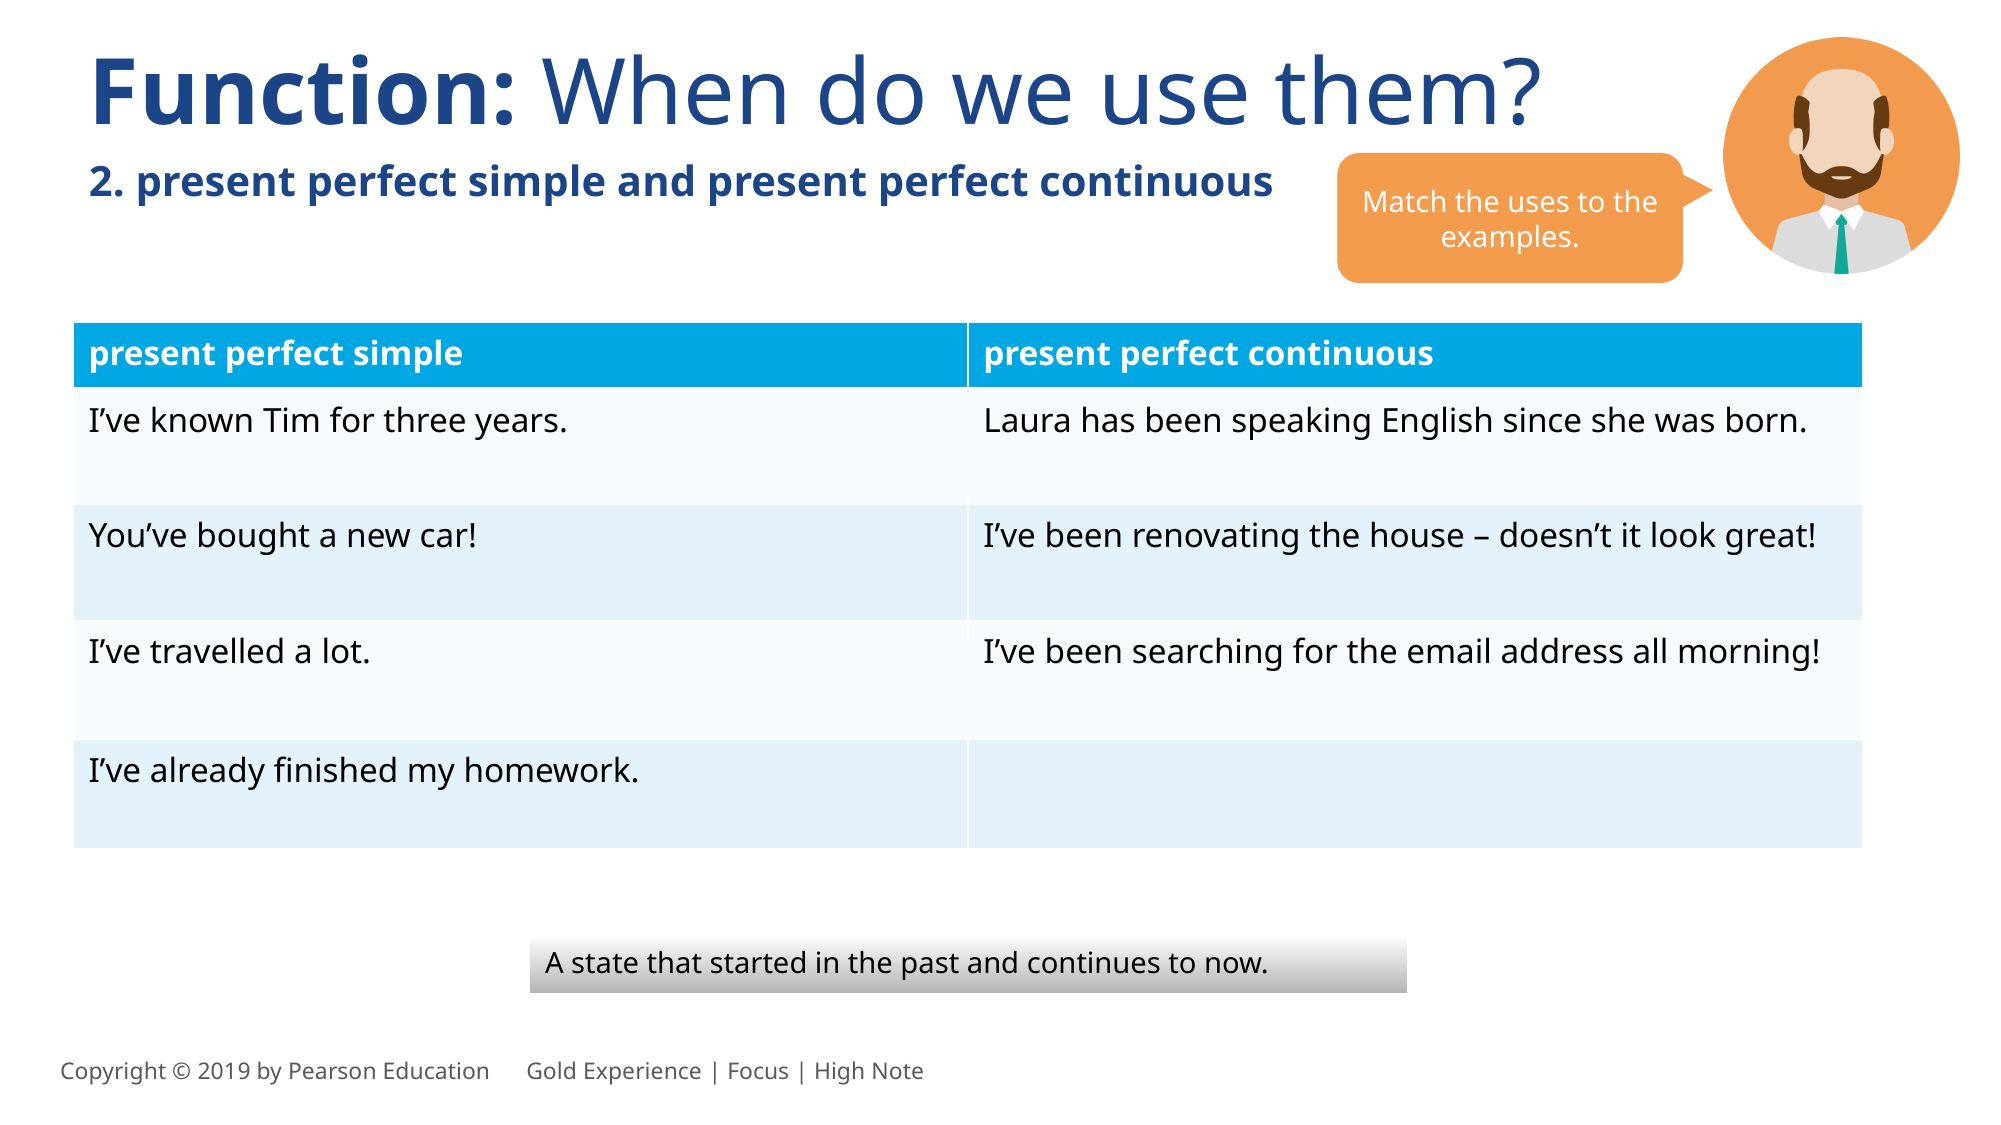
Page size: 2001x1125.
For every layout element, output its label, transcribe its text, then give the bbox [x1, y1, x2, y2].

table_cell You’ve bought a new car! [74, 505, 967, 620]
text_box Match the uses to the examples. [1337, 152, 1713, 284]
table_header present perfect simple [74, 323, 967, 387]
picture [1723, 37, 1960, 274]
title Function: When do we use them? [73, 37, 1722, 253]
table_cell I’ve travelled a lot. [74, 621, 967, 738]
text_box A state that started in the past and continues to now. [530, 937, 1407, 993]
footer Copyright © 2019 by Pearson Education Gold Experience | Focus | High Note [45, 1040, 1084, 1101]
table_cell I’ve been searching for the email address all morning! [969, 621, 1862, 738]
table_cell I’ve known Tim for three years. [74, 392, 967, 504]
table_cell Laura has been speaking English since she was born. [969, 392, 1862, 504]
table_cell [969, 740, 1862, 848]
table_cell I’ve already finished my homework. [74, 740, 967, 848]
list 2. present perfect simple and present perfect continuous [73, 152, 1358, 274]
table_cell I’ve been renovating the house – doesn’t it look great! [969, 505, 1862, 620]
table_header present perfect continuous [969, 323, 1862, 387]
